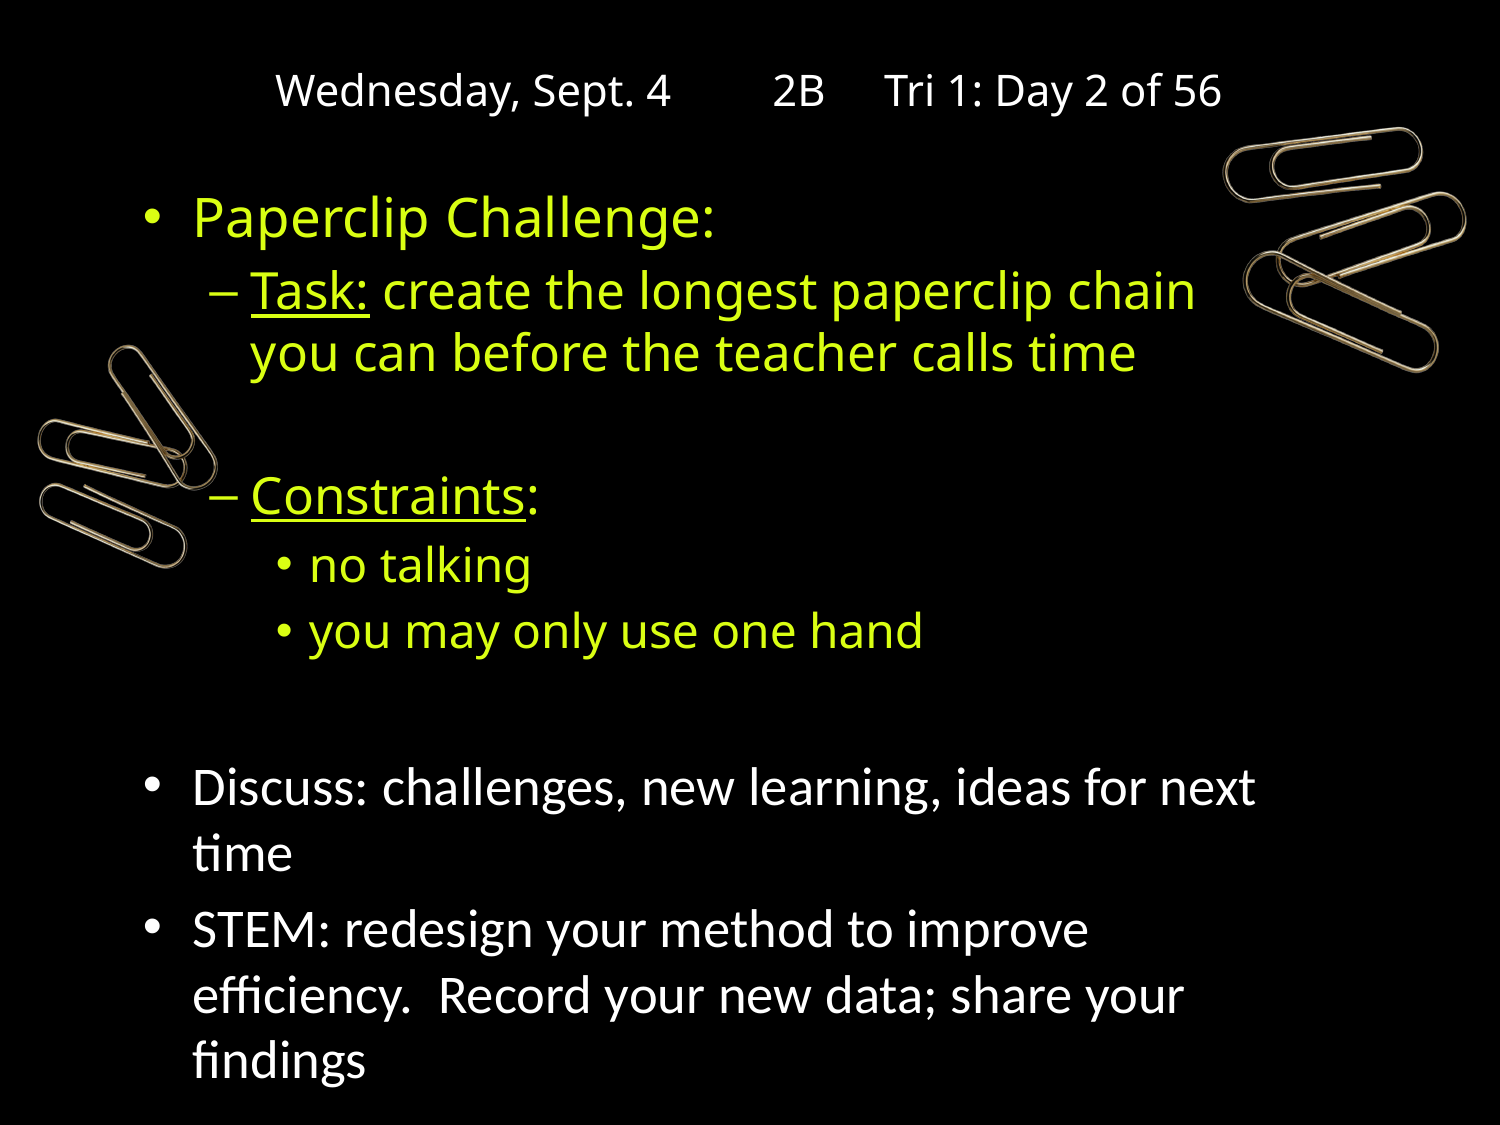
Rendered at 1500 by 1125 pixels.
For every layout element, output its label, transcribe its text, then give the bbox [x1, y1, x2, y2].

list Paperclip Challenge: Task: create the longest paperclip chain you can before the teacher calls time Constraints: no talking you may only use one hand Discuss: challenges, new learning, ideas for next time STEM: redesign your method to improve efficiency. Record your new data; share your findings [127, 175, 1281, 1103]
picture [1177, 63, 1500, 432]
picture [14, 344, 242, 570]
title Wednesday, Sept. 4 2B Tri 1: Day 2 of 56 [17, 55, 1481, 176]
